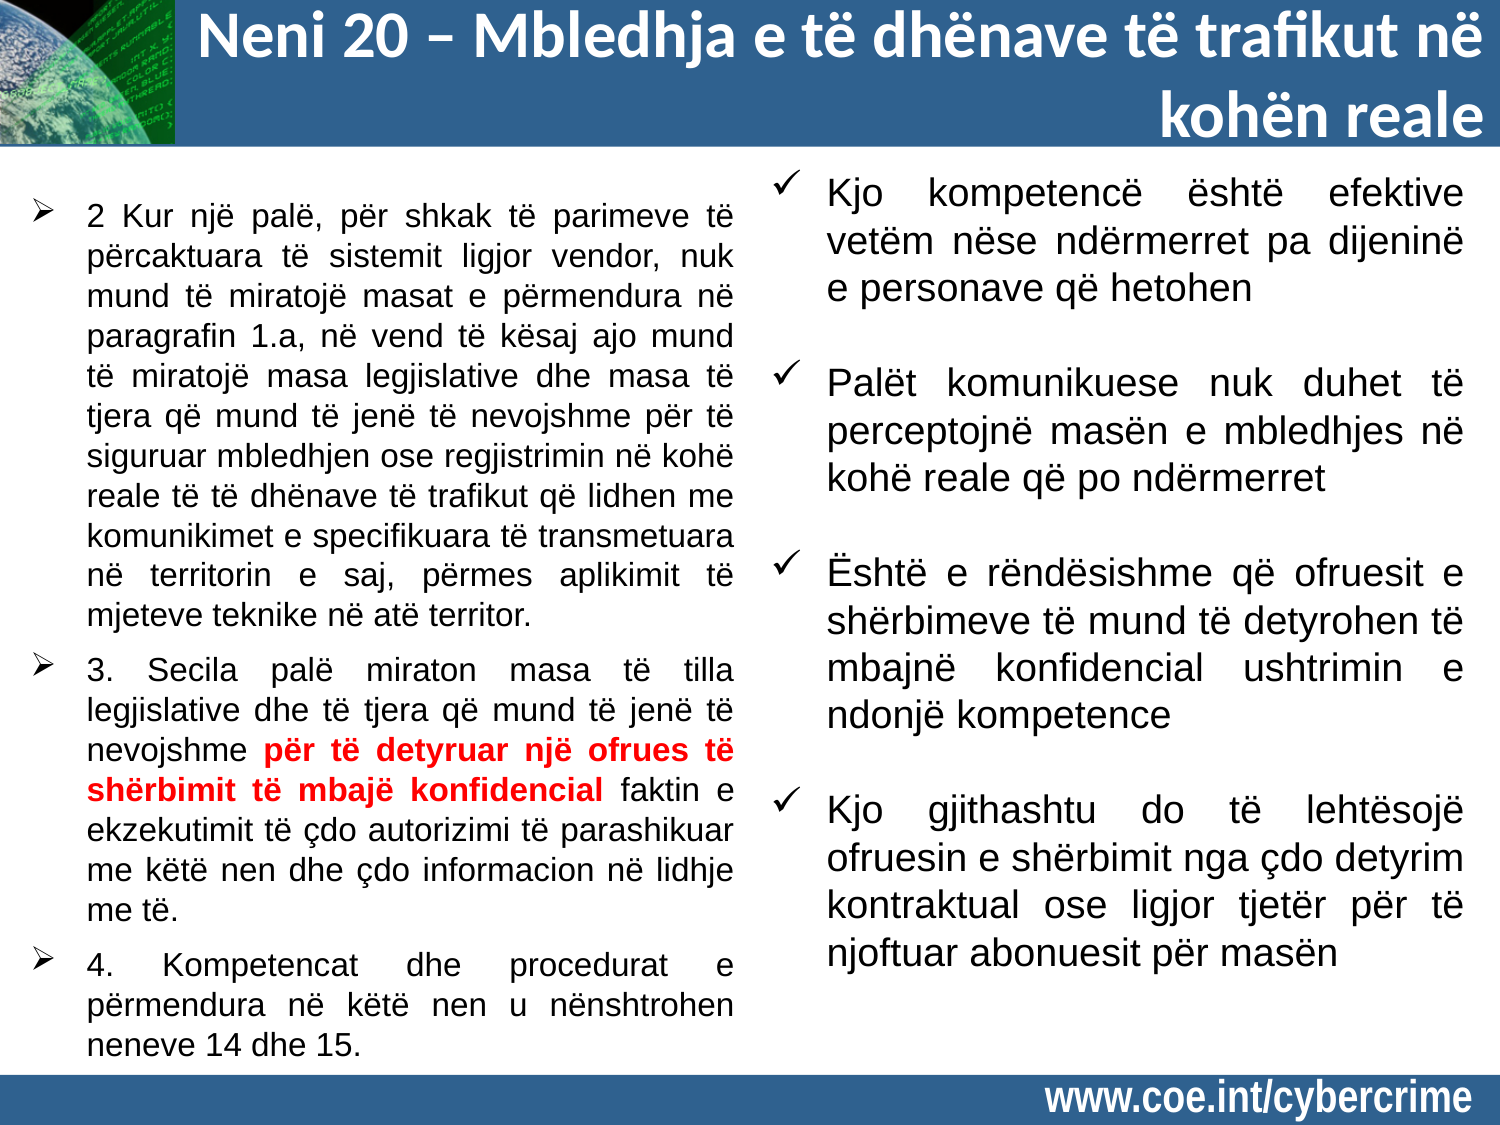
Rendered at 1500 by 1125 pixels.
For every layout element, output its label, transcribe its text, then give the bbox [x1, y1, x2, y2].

text_box Neni 20 – Mbledhja e të dhënave të trafikut në kohën reale [177, 0, 1500, 149]
text_box www.coe.int/cybercrime [1030, 1059, 1500, 1125]
text_box 2 Kur një palë, për shkak të parimeve të përcaktuara të sistemit ligjor vendor, nuk mund të miratojë masat e përmendura në paragrafin 1.a, në vend të kësaj ajo mund të miratojë masa legjislative dhe masa të tjera që mund të jenë të nevojshme për të siguruar mbledhjen ose regjistrimin në kohë reale të të dhënave të trafikut që lidhen me komunikimet e specifikuara të transmetuara në territorin e saj, përmes aplikimit të mjeteve teknike në atë territor. 3. Secila palë miraton masa të tilla legjislative dhe të tjera që mund të jenë të nevojshme për të detyruar një ofrues të shërbimit të mbajë konfidencial faktin e ekzekutimit të çdo autorizimi të parashikuar me këtë nen dhe çdo informacion në lidhje me të. 4. Kompetencat dhe procedurat e përmendura në këtë nen u nënshtrohen neneve 14 dhe 15. [15, 186, 750, 1071]
picture [0, 0, 175, 144]
text_box [0, 1073, 1030, 1125]
text_box Kjo kompetencë është efektive vetëm nëse ndërmerret pa dijeninë e personave që hetohen Palët komunikuese nuk duhet të perceptojnë masën e mbledhjes në kohë reale që po ndërmerret Është e rëndësishme që ofruesit e shërbimeve të mund të detyrohen të mbajnë konfidencial ushtrimin e ndonjë kompetence Kjo gjithashtu do të lehtësojë ofruesin e shërbimit nga çdo detyrim kontraktual ose ligjor tjetër për të njoftuar abonuesit për masën [755, 159, 1480, 982]
